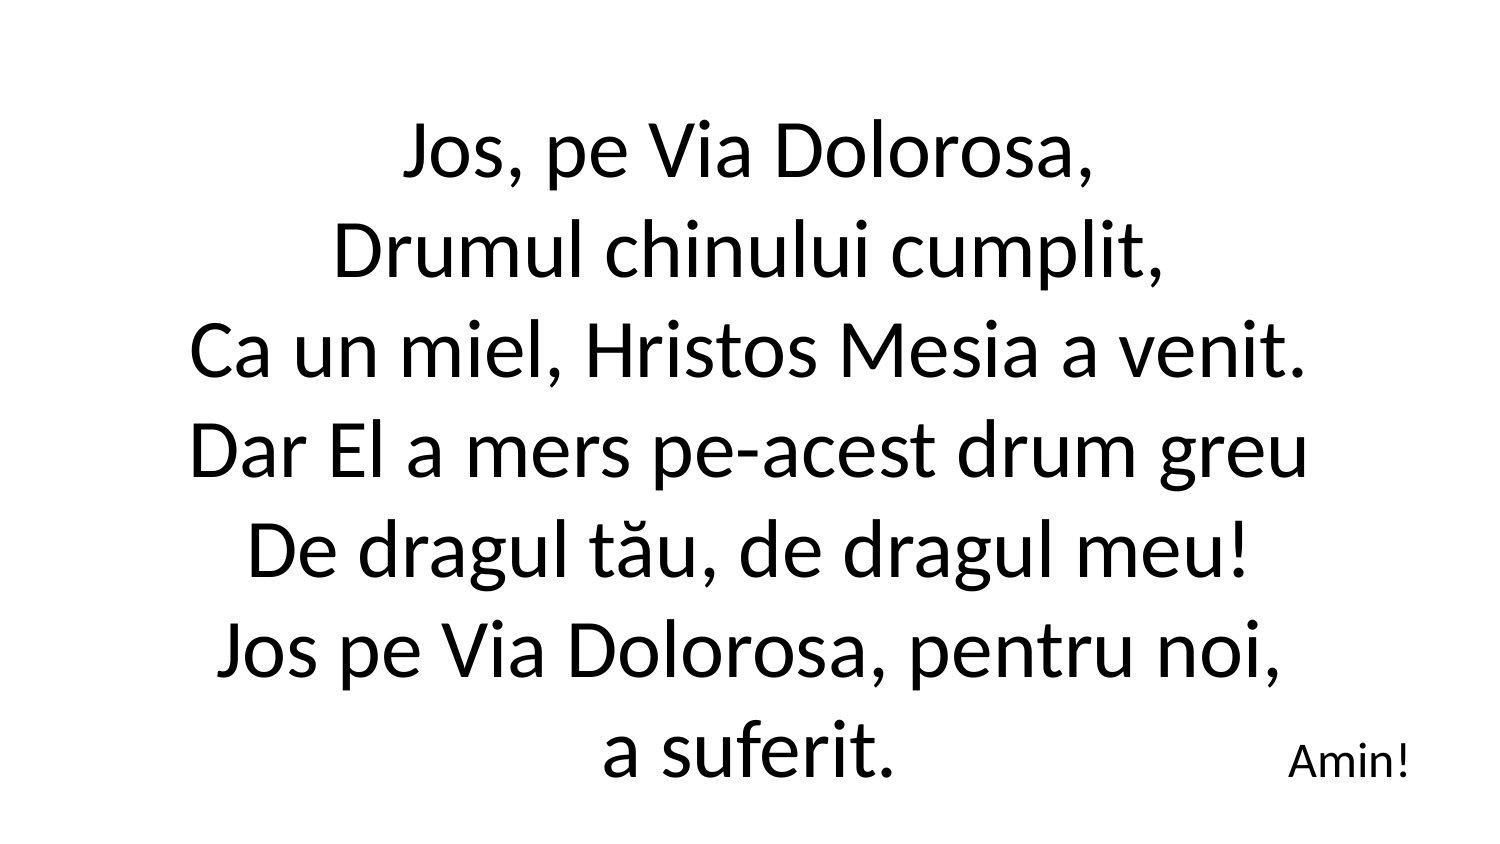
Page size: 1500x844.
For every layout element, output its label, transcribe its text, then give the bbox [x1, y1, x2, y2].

text_box Amin! [1273, 674, 1427, 795]
text_box Jos, pe Via Dolorosa, Drumul chinului cumplit, Ca un miel, Hristos Mesia a venit. Dar El a mers pe-acest drum greu De dragul tău, de dragul meu! Jos pe Via Dolorosa, pentru noi, a suferit. [173, 42, 1327, 802]
